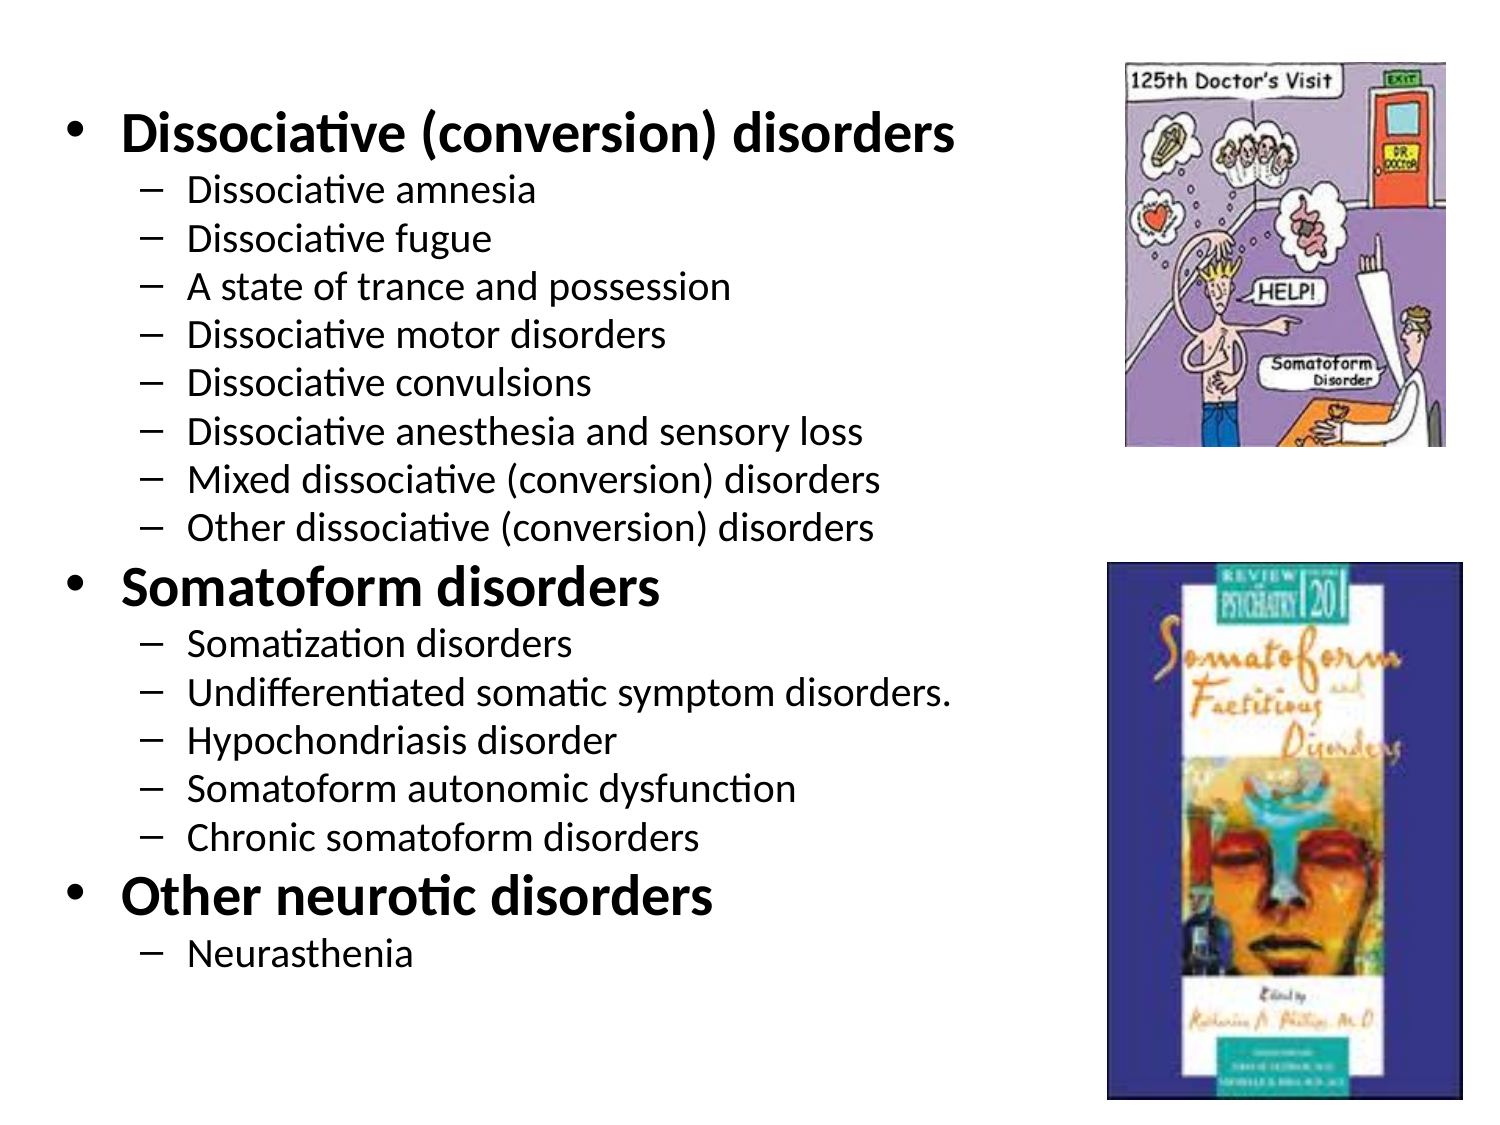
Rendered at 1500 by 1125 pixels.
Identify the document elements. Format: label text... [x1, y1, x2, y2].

picture [1107, 562, 1463, 1101]
picture [1124, 62, 1446, 448]
list Dissociative (conversion) disorders Dissociative amnesia Dissociative fugue A state of trance and possession Dissociative motor disorders Dissociative convulsions Dissociative anesthesia and sensory loss Mixed dissociative (conversion) disorders Other dissociative (conversion) disorders Somatoform disorders Somatization disorders Undifferentiated somatic symptom disorders. Hypochondriasis disorder Somatoform autonomic dysfunction Chronic somatoform disorders Other neurotic disorders Neurasthenia [50, 99, 1400, 1013]
